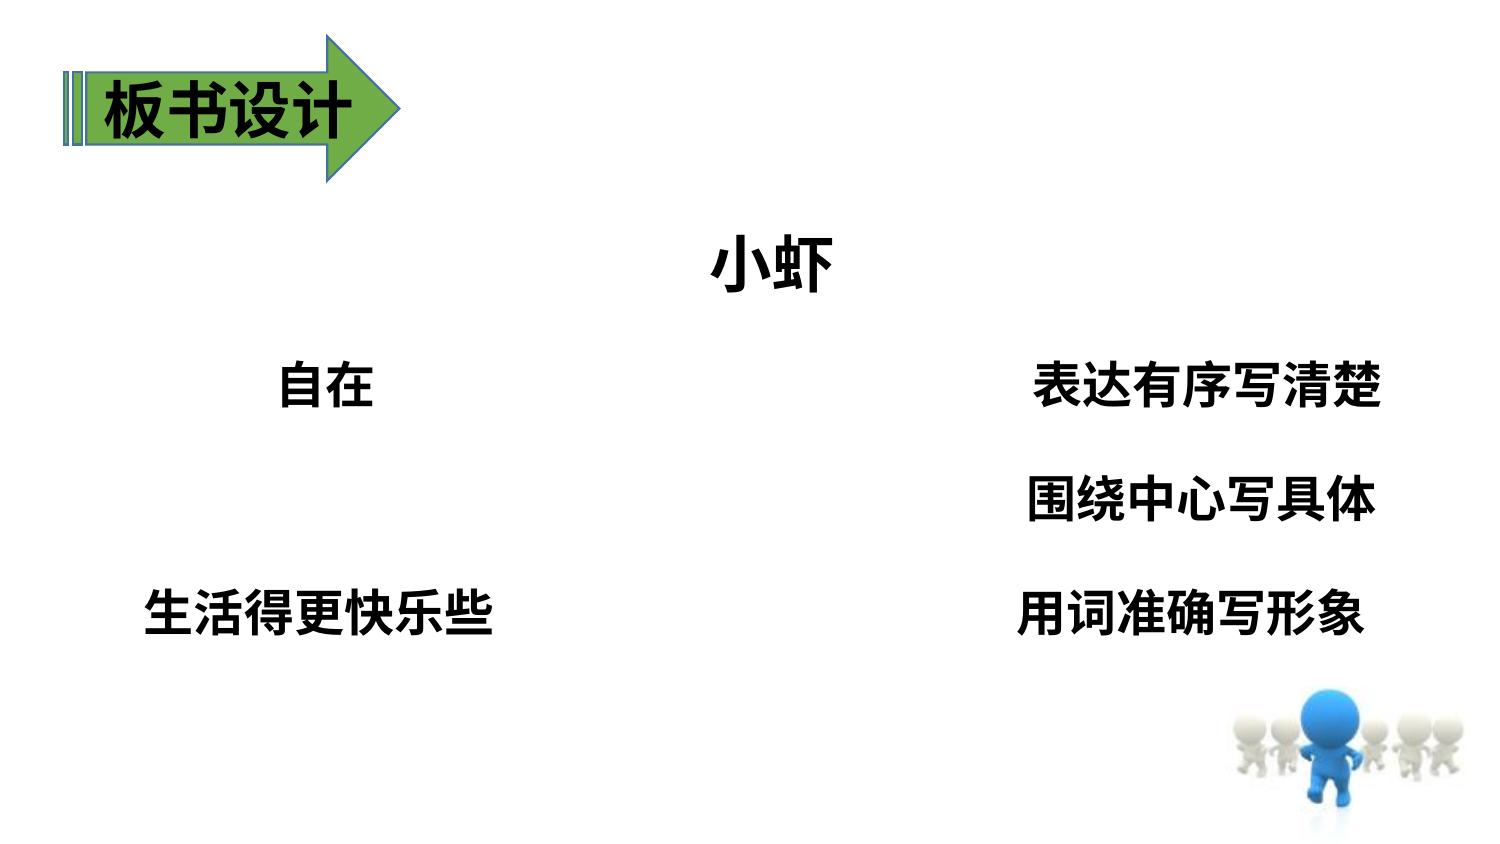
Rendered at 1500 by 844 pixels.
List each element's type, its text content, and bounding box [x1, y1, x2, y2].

text_box [72, 71, 83, 146]
text_box [371, 78, 401, 139]
picture [1226, 662, 1471, 844]
text_box [326, 33, 358, 65]
text_box 板书设计 [92, 65, 371, 152]
text_box [85, 71, 92, 146]
text_box [63, 71, 69, 146]
text_box 小虾 自在 表达有序写清楚 围绕中心写具体 生活得更快乐些 用词准确写形象 [111, 151, 1434, 648]
